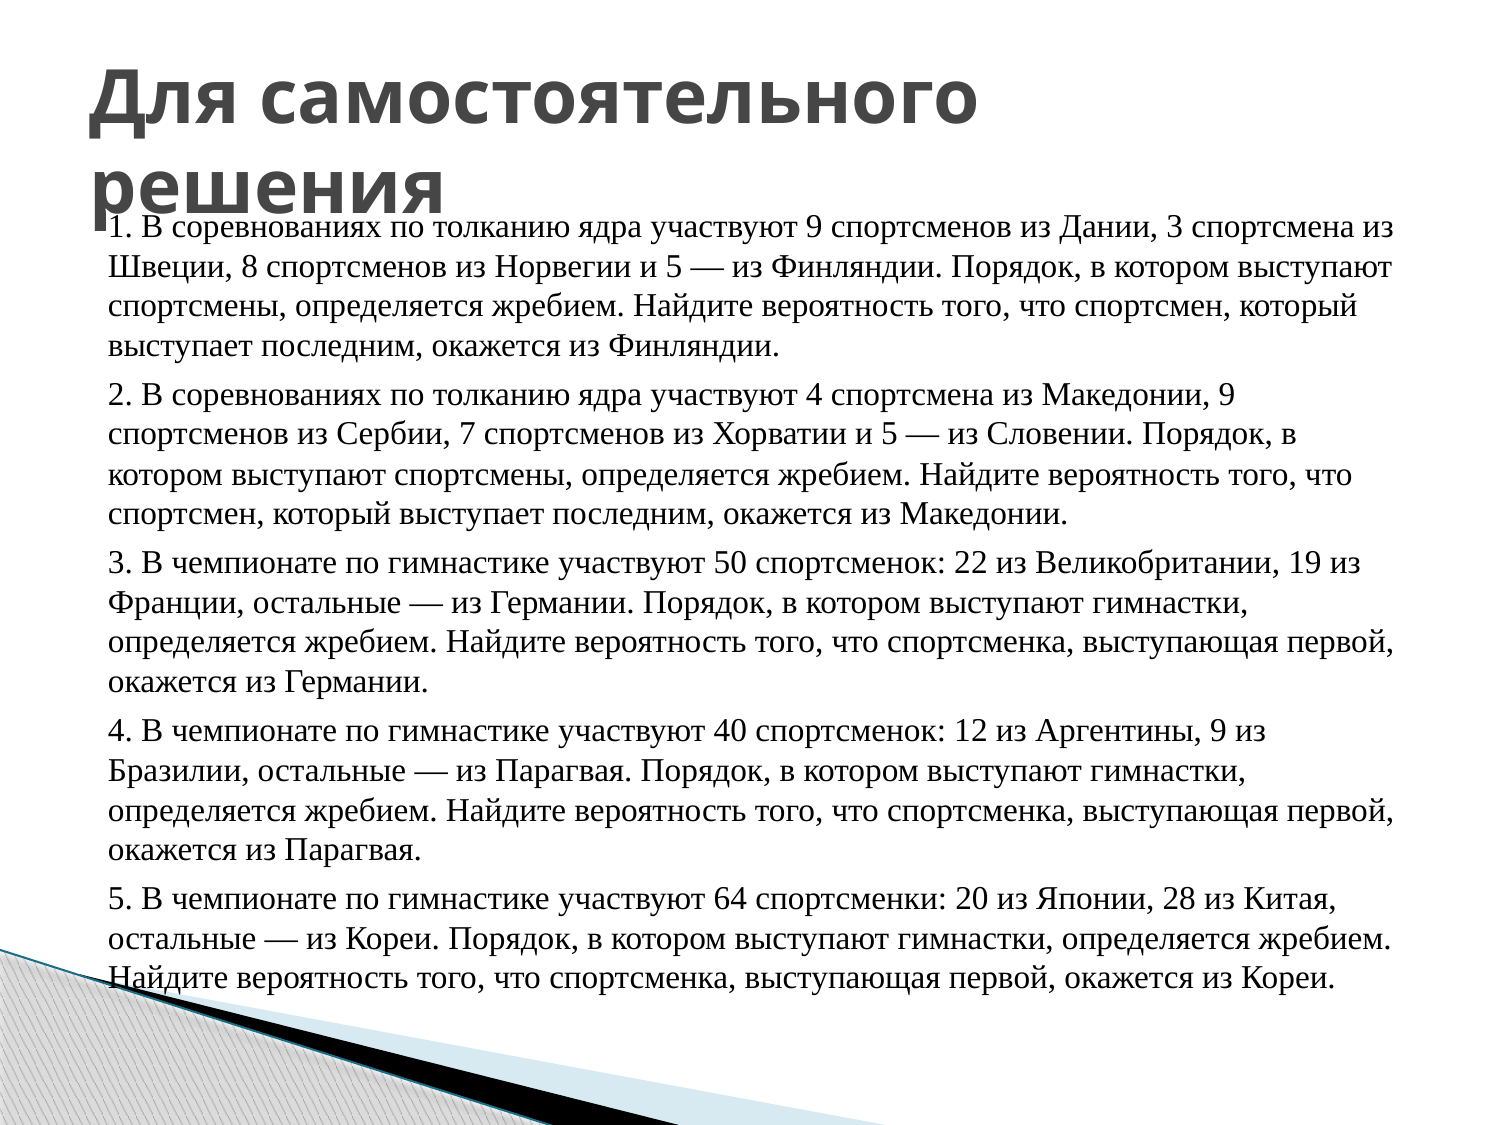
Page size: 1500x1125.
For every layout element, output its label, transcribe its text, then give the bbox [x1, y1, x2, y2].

title Для самостоятельного решения [75, 45, 1425, 233]
list 1. В соревнованиях по толканию ядра участвуют 9 спортсменов из Дании, 3 спортсмена из Швеции, 8 спортсменов из Норвегии и 5 — из Финляндии. Порядок, в котором выступают спортсмены, определяется жребием. Найдите вероятность того, что спортсмен, который выступает последним, окажется из Финляндии. 2. В соревнованиях по толканию ядра участвуют 4 спортсмена из Македонии, 9 спортсменов из Сербии, 7 спортсменов из Хорватии и 5 — из Словении. Порядок, в котором выступают спортсмены, определяется жребием. Найдите вероятность того, что спортсмен, который выступает последним, окажется из Македонии. 3. В чемпионате по гимнастике участвуют 50 спортсменок: 22 из Великобритании, 19 из Франции, остальные — из Германии. Порядок, в котором выступают гимнастки, определяется жребием. Найдите вероятность того, что спортсменка, выступающая первой, окажется из Германии. 4. В чемпионате по гимнастике участвуют 40 спортсменок: 12 из Аргентины, 9 из Бразилии, остальные — из Парагвая. Порядок, в котором выступают гимнастки, определяется жребием. Найдите вероятность того, что спортсменка, выступающая первой, окажется из Парагвая. 5. В чемпионате по гимнастике участвуют 64 спортсменки: 20 из Японии, 28 из Китая, остальные — из Кореи. Порядок, в котором выступают гимнастки, определяется жребием. Найдите вероятность того, что спортсменка, выступающая первой, окажется из Кореи. [75, 233, 1425, 1035]
